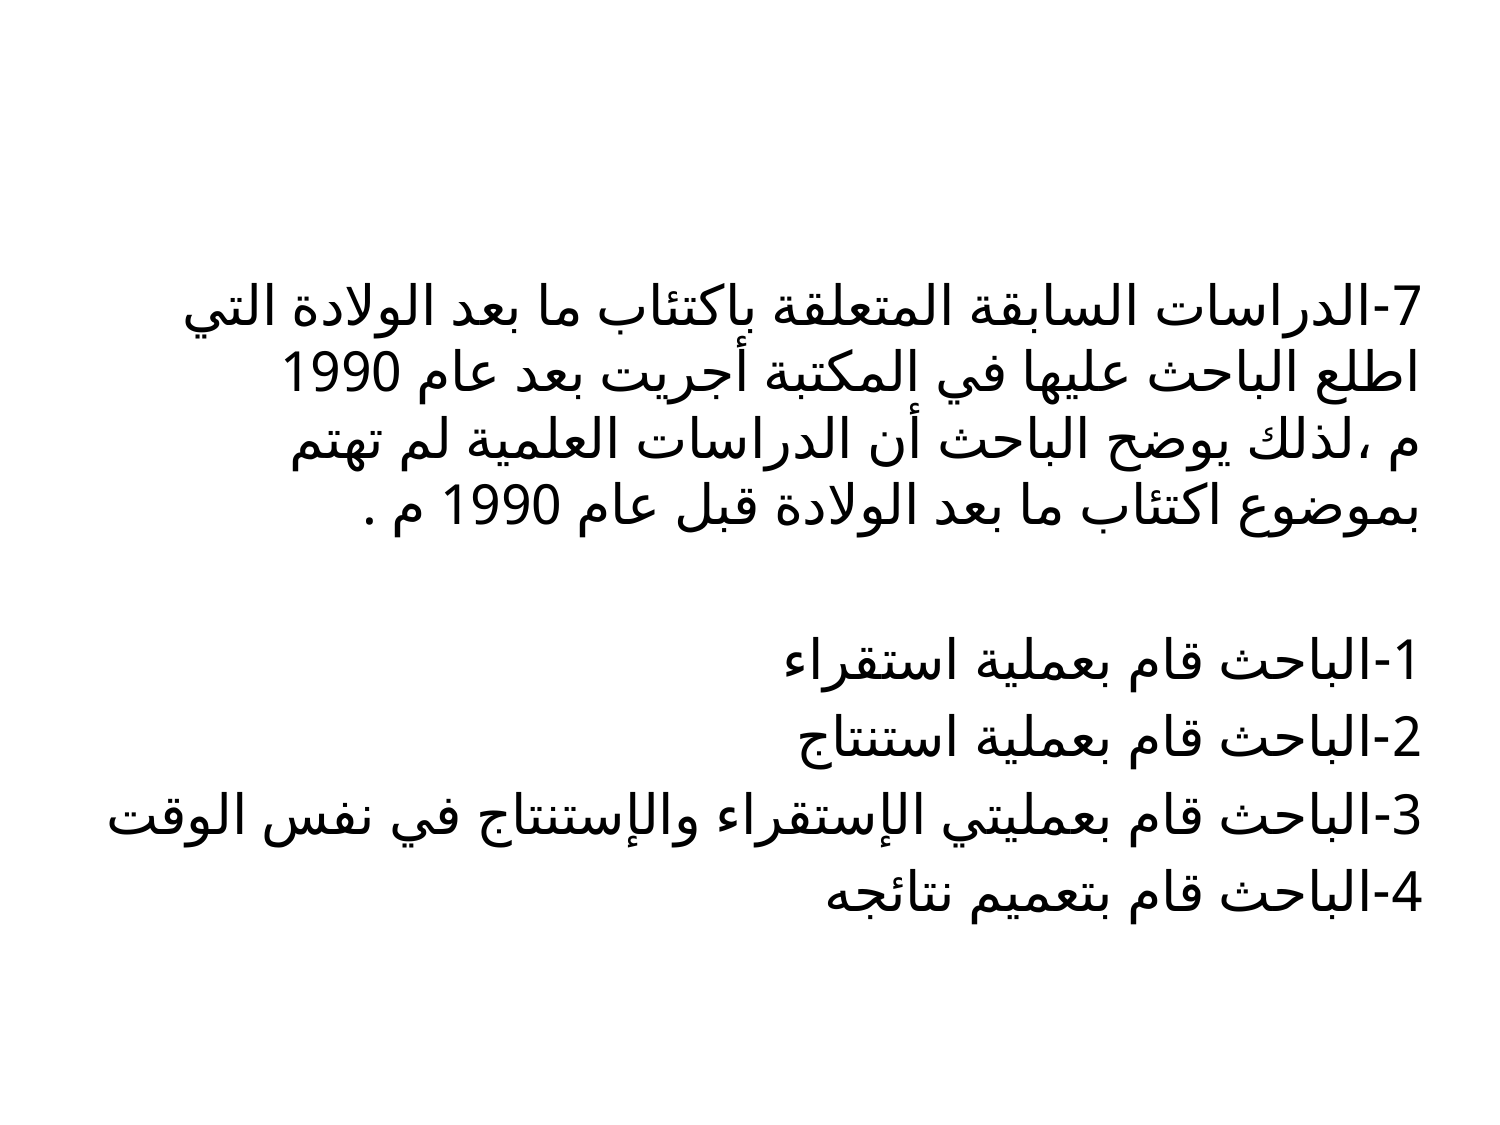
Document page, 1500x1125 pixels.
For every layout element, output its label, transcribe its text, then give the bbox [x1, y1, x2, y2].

list 7-الدراسات السابقة المتعلقة باكتئاب ما بعد الولادة التي اطلع الباحث عليها في المكتبة أجريت بعد عام 1990 م ،لذلك يوضح الباحث أن الدراسات العلمية لم تهتم بموضوع اكتئاب ما بعد الولادة قبل عام 1990 م . 1-الباحث قام بعملية استقراء 2-الباحث قام بعملية استنتاج 3-الباحث قام بعمليتي الإستقراء والإستنتاج في نفس الوقت 4-الباحث قام بتعميم نتائجه [87, 262, 1438, 1005]
